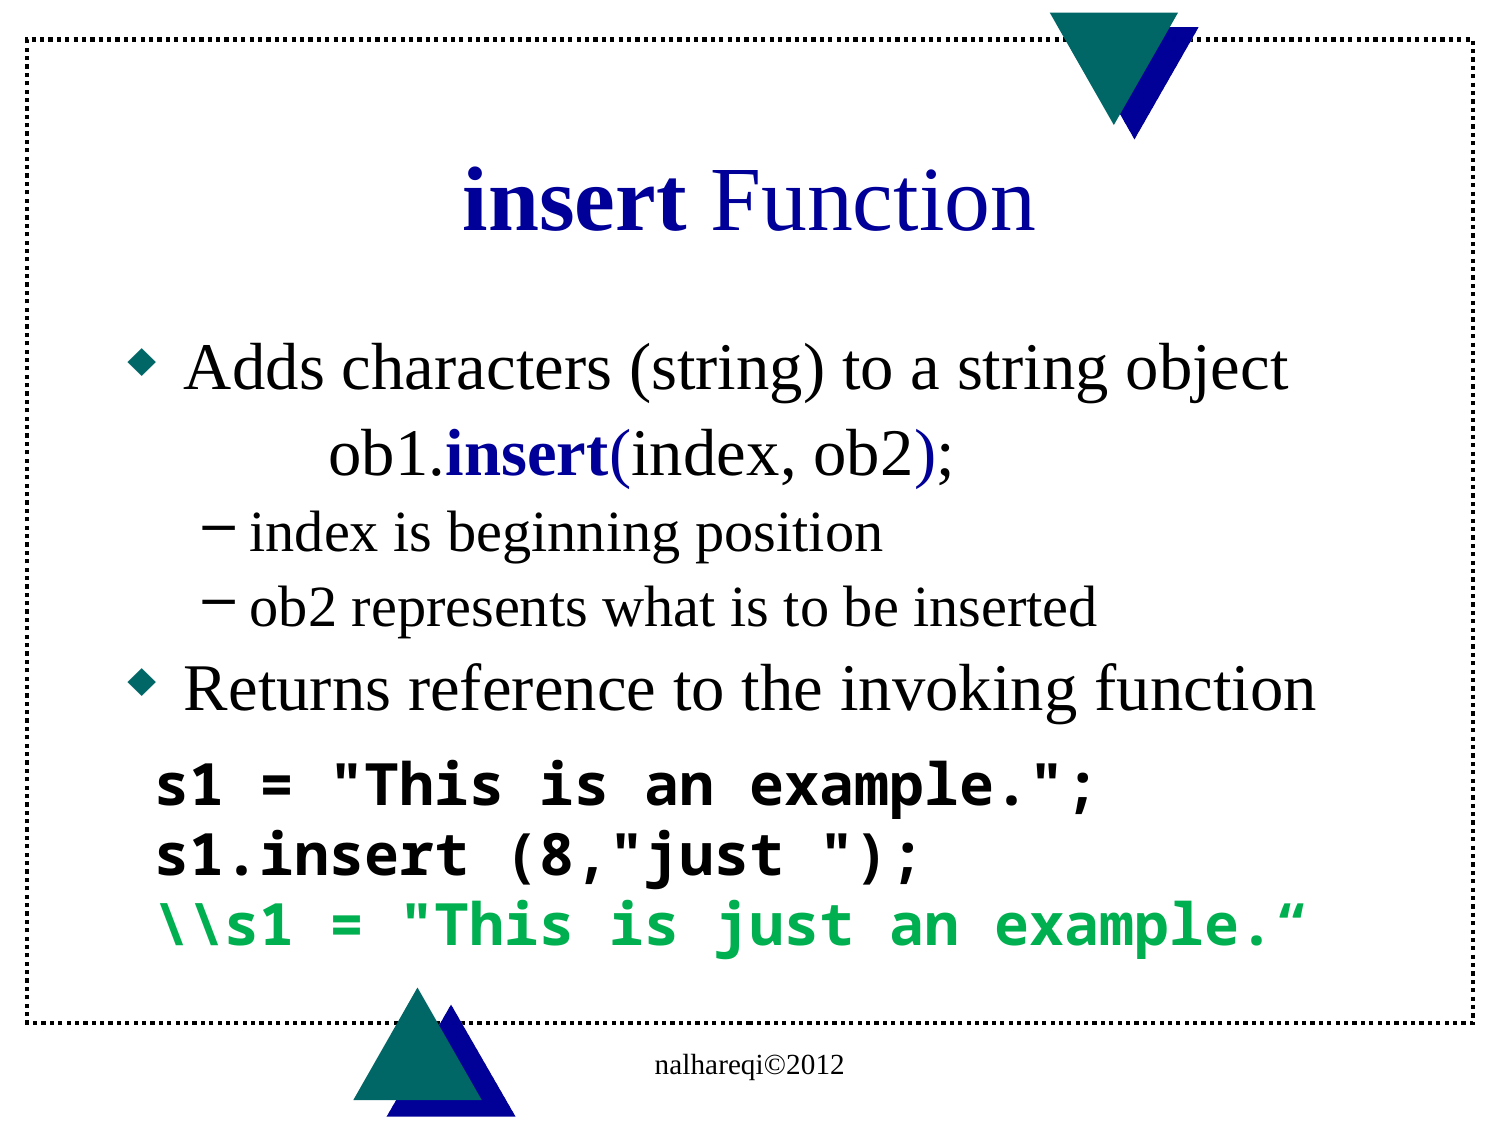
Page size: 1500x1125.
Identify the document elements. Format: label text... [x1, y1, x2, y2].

list Adds characters (string) to a string object ob1.insert(index, ob2); index is beginning position ob2 represents what is to be inserted Returns reference to the invoking function [112, 324, 1388, 813]
text_box s1 = "This is an example."; s1.insert (8,"just "); \\s1 = "This is just an example.“ [139, 739, 1325, 1035]
title insert Function [112, 99, 1388, 288]
footer nalhareqi©2012 [512, 1024, 988, 1101]
